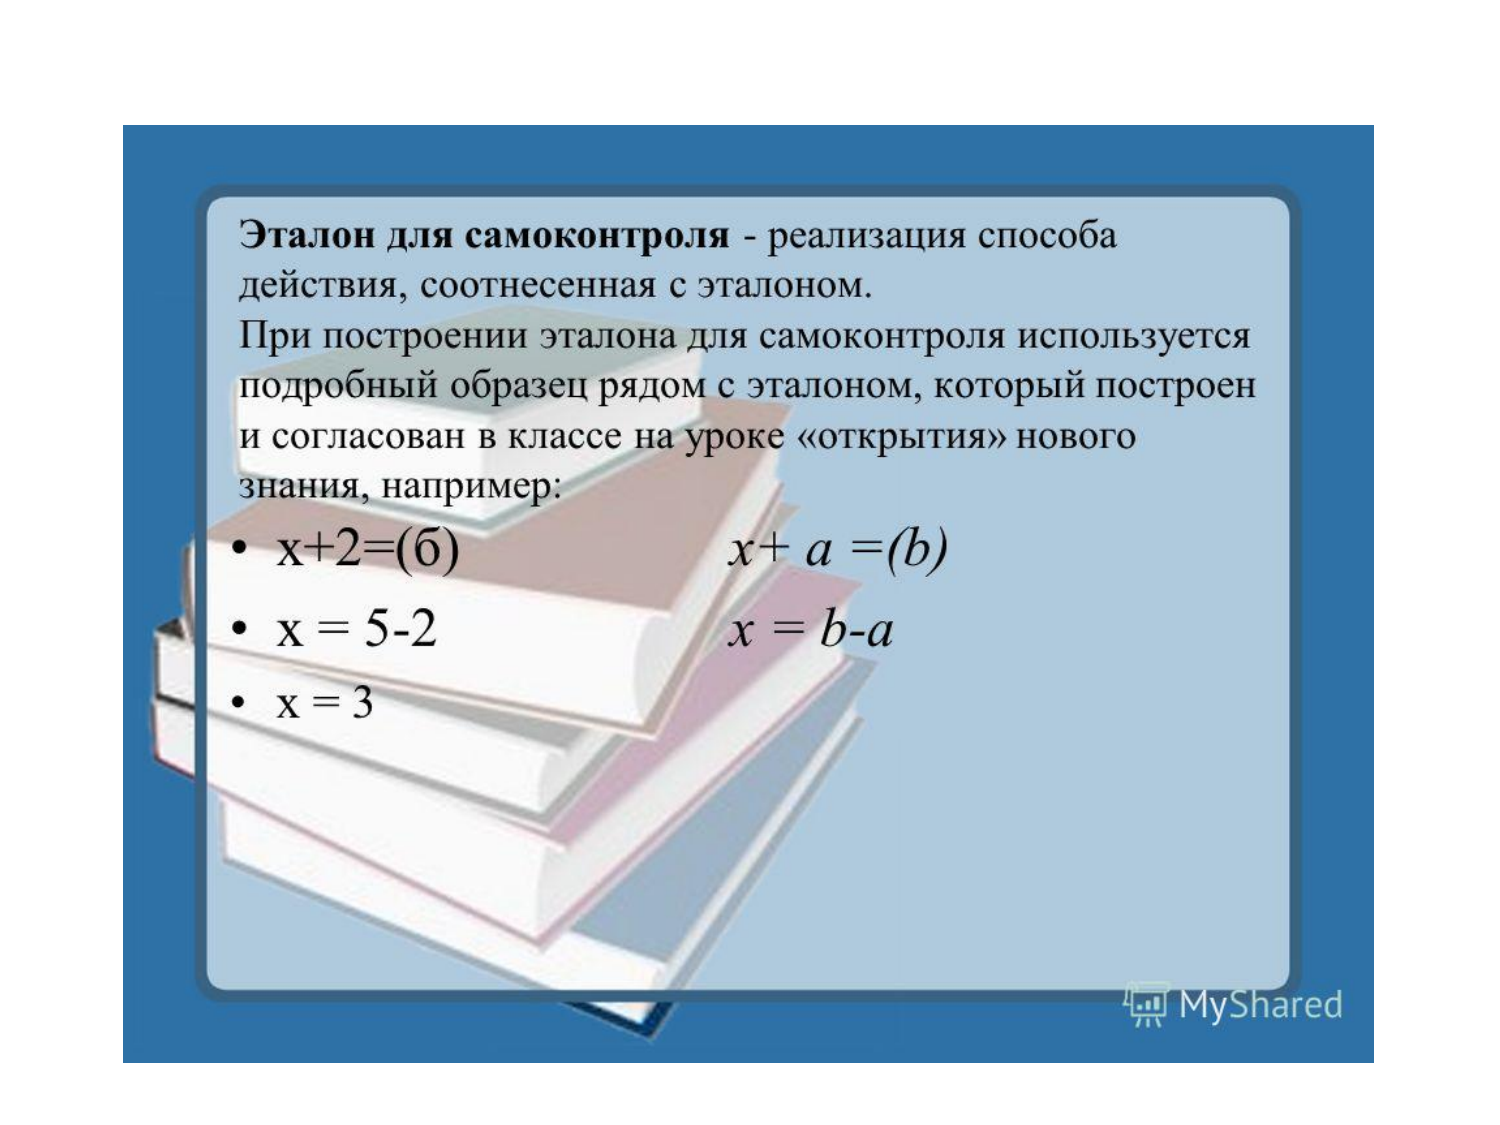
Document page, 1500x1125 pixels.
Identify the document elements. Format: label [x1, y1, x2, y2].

picture [123, 125, 1375, 1064]
